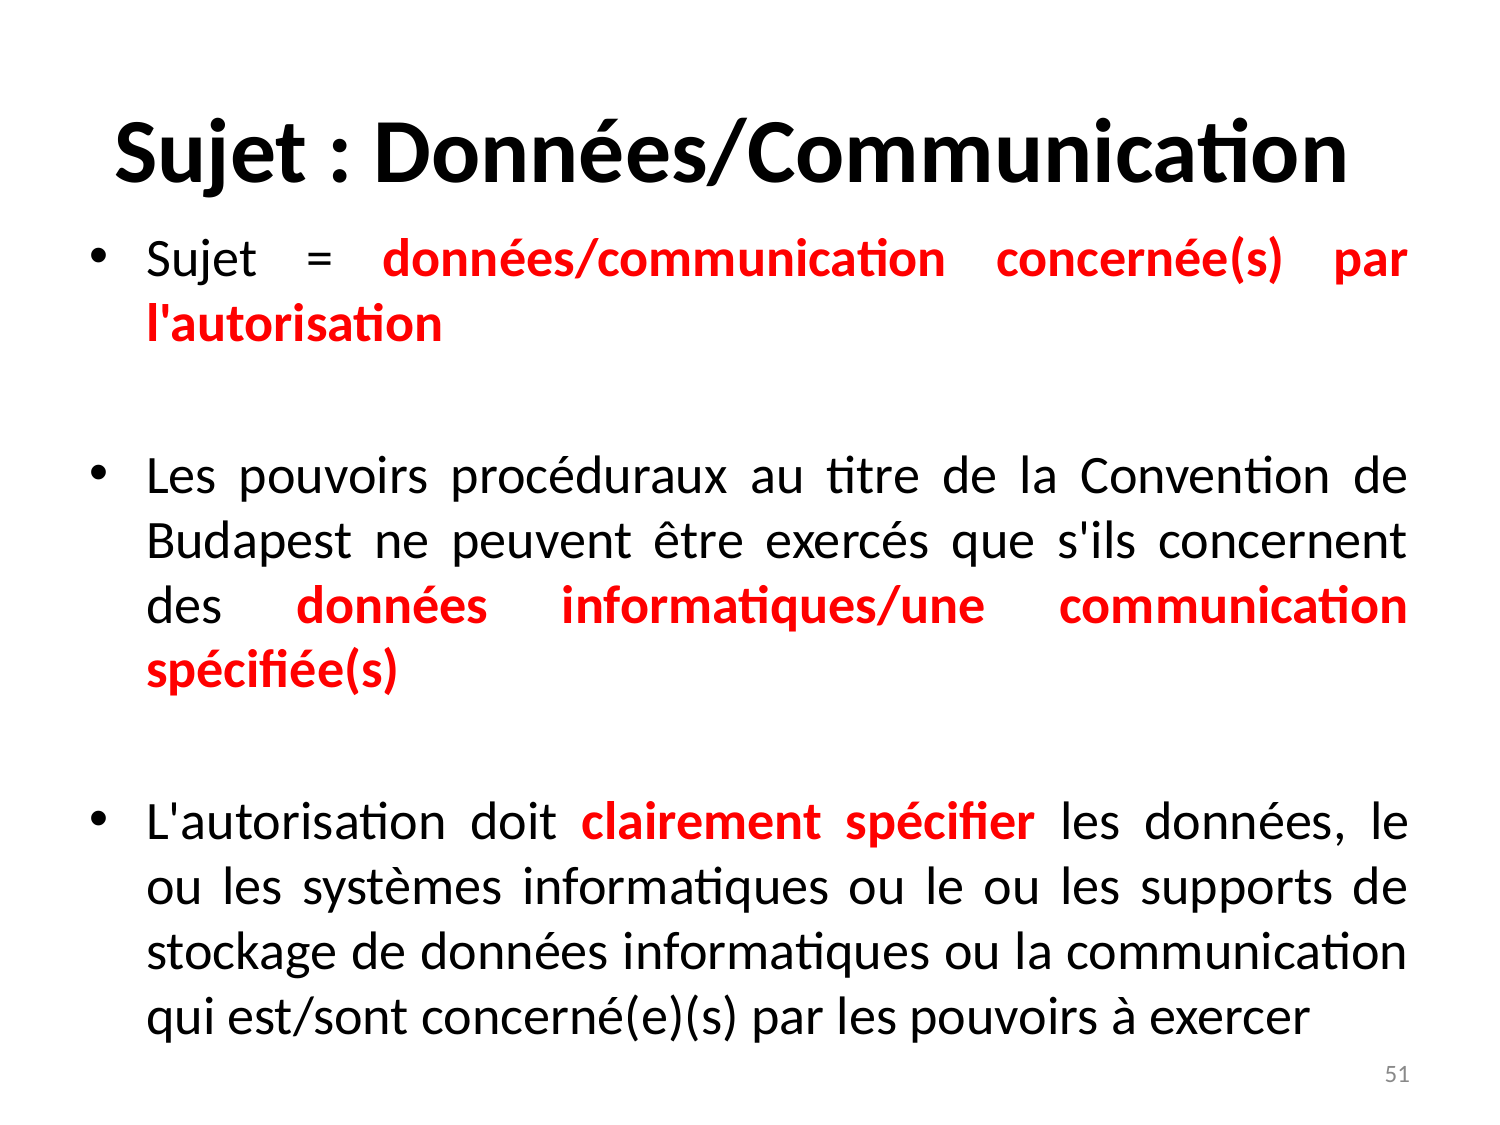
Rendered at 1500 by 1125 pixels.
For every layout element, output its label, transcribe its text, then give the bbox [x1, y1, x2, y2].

title Sujet : Données/Communication [57, 52, 1408, 240]
slide_number 51 [1074, 1042, 1425, 1103]
text_box Sujet = données/communication concernée(s) par l'autorisation Les pouvoirs procéduraux au titre de la Convention de Budapest ne peuvent être exercés que s'ils concernent des données informatiques/une communication spécifiée(s) L'autorisation doit clairement spécifier les données, le ou les systèmes informatiques ou le ou les supports de stockage de données informatiques ou la communication qui est/sont concerné(e)(s) par les pouvoirs à exercer [74, 215, 1425, 986]
